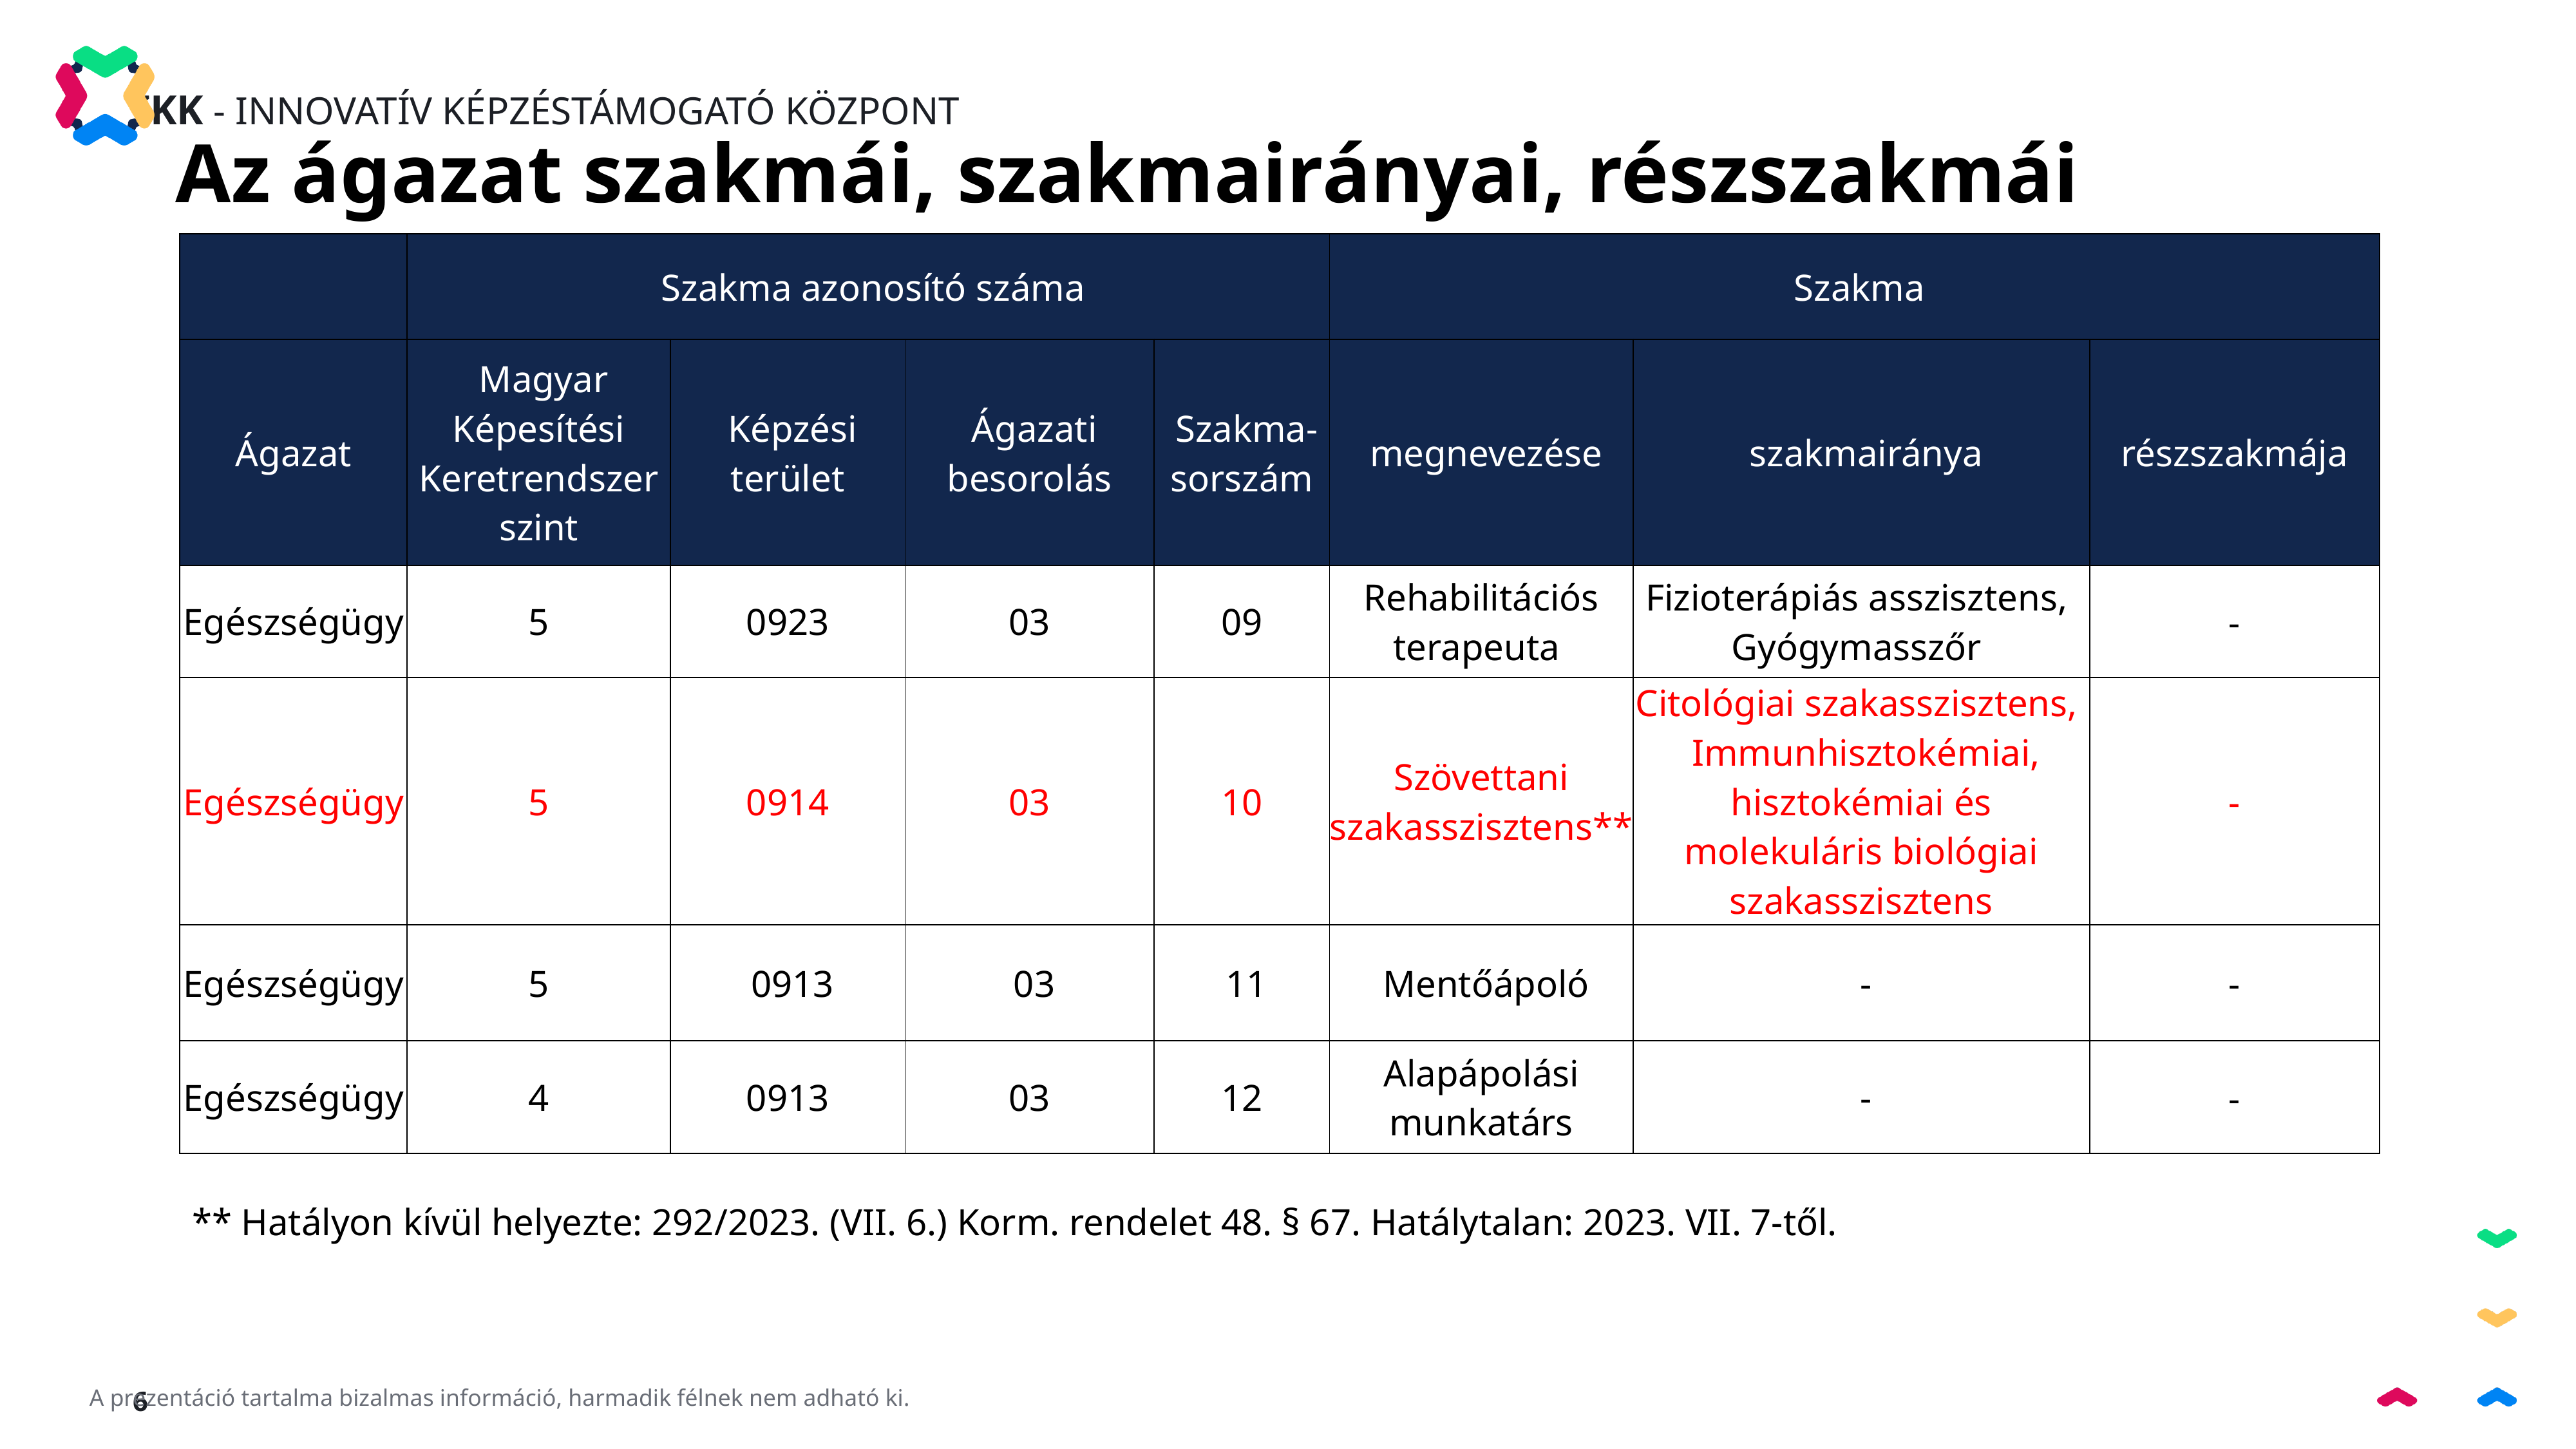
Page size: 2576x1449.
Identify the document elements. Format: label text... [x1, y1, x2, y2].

table_cell Képzési terület [671, 340, 905, 565]
table_cell szakmairánya [1634, 340, 2089, 565]
table_cell 0913 [671, 1041, 905, 1153]
table_cell 03 [905, 678, 1153, 924]
table_cell 12 [1155, 1041, 1329, 1153]
table_cell 5 [408, 925, 670, 1040]
table_cell Citológiai szakasszisztens, Immunhisztokémiai, hisztokémiai és molekuláris biológiai szakasszisztens [1634, 678, 2089, 924]
table_cell részszakmája [2090, 340, 2379, 565]
table_cell 5 [408, 566, 670, 677]
table_header Szakma [1330, 234, 2379, 339]
table_cell 5 [408, 678, 670, 924]
table_cell 10 [1155, 678, 1329, 924]
picture [2377, 1229, 2517, 1406]
text_box ** Hatályon kívül helyezte: 292/2023. (VII. 6.) Korm. rendelet 48. § 67. Hatálytalan: 2023. VII. 7-től. [192, 1199, 2384, 1278]
table_cell - [1634, 1041, 2089, 1153]
table_cell Mentőápoló [1330, 925, 1633, 1040]
table_cell 0913 [671, 925, 905, 1040]
list Az ágazat szakmái, szakmairányai, részszakmái [175, 122, 2336, 201]
table_cell - [2090, 925, 2379, 1040]
table_header [180, 234, 406, 339]
table_cell - [1634, 925, 2089, 1040]
table_cell Magyar Képesítési Keretrendszer szint [408, 340, 670, 565]
table_cell 09 [1155, 566, 1329, 677]
table_cell megnevezése [1330, 340, 1633, 565]
picture [55, 46, 155, 146]
table_cell 03 [905, 1041, 1153, 1153]
table_cell 03 [905, 566, 1153, 677]
table_cell 11 [1155, 925, 1329, 1040]
table_cell 0914 [671, 678, 905, 924]
table_cell 0923 [671, 566, 905, 677]
table_cell Rehabilitációs terapeuta [1330, 566, 1633, 677]
table_cell - [2090, 1041, 2379, 1153]
table_cell Ágazat [180, 340, 406, 565]
table_cell Egészségügy [180, 925, 406, 1040]
table_cell Egészségügy [180, 566, 406, 677]
table_cell Ágazati besorolás [905, 340, 1153, 565]
table_cell 4 [408, 1041, 670, 1153]
table_cell Fizioterápiás asszisztens, Gyógymasszőr [1634, 566, 2089, 677]
table_cell Szövettani szakasszisztens** [1330, 678, 1633, 924]
table_cell - [2090, 678, 2379, 924]
table_cell - [2090, 566, 2379, 677]
table_cell Egészségügy [180, 678, 406, 924]
table_cell Szakma-sorszám [1155, 340, 1329, 565]
table_cell Egészségügy [180, 1041, 406, 1153]
table_cell Alapápolási munkatárs [1330, 1041, 1633, 1153]
table_cell 03 [905, 925, 1153, 1040]
table_header Szakma azonosító száma [408, 234, 1329, 339]
